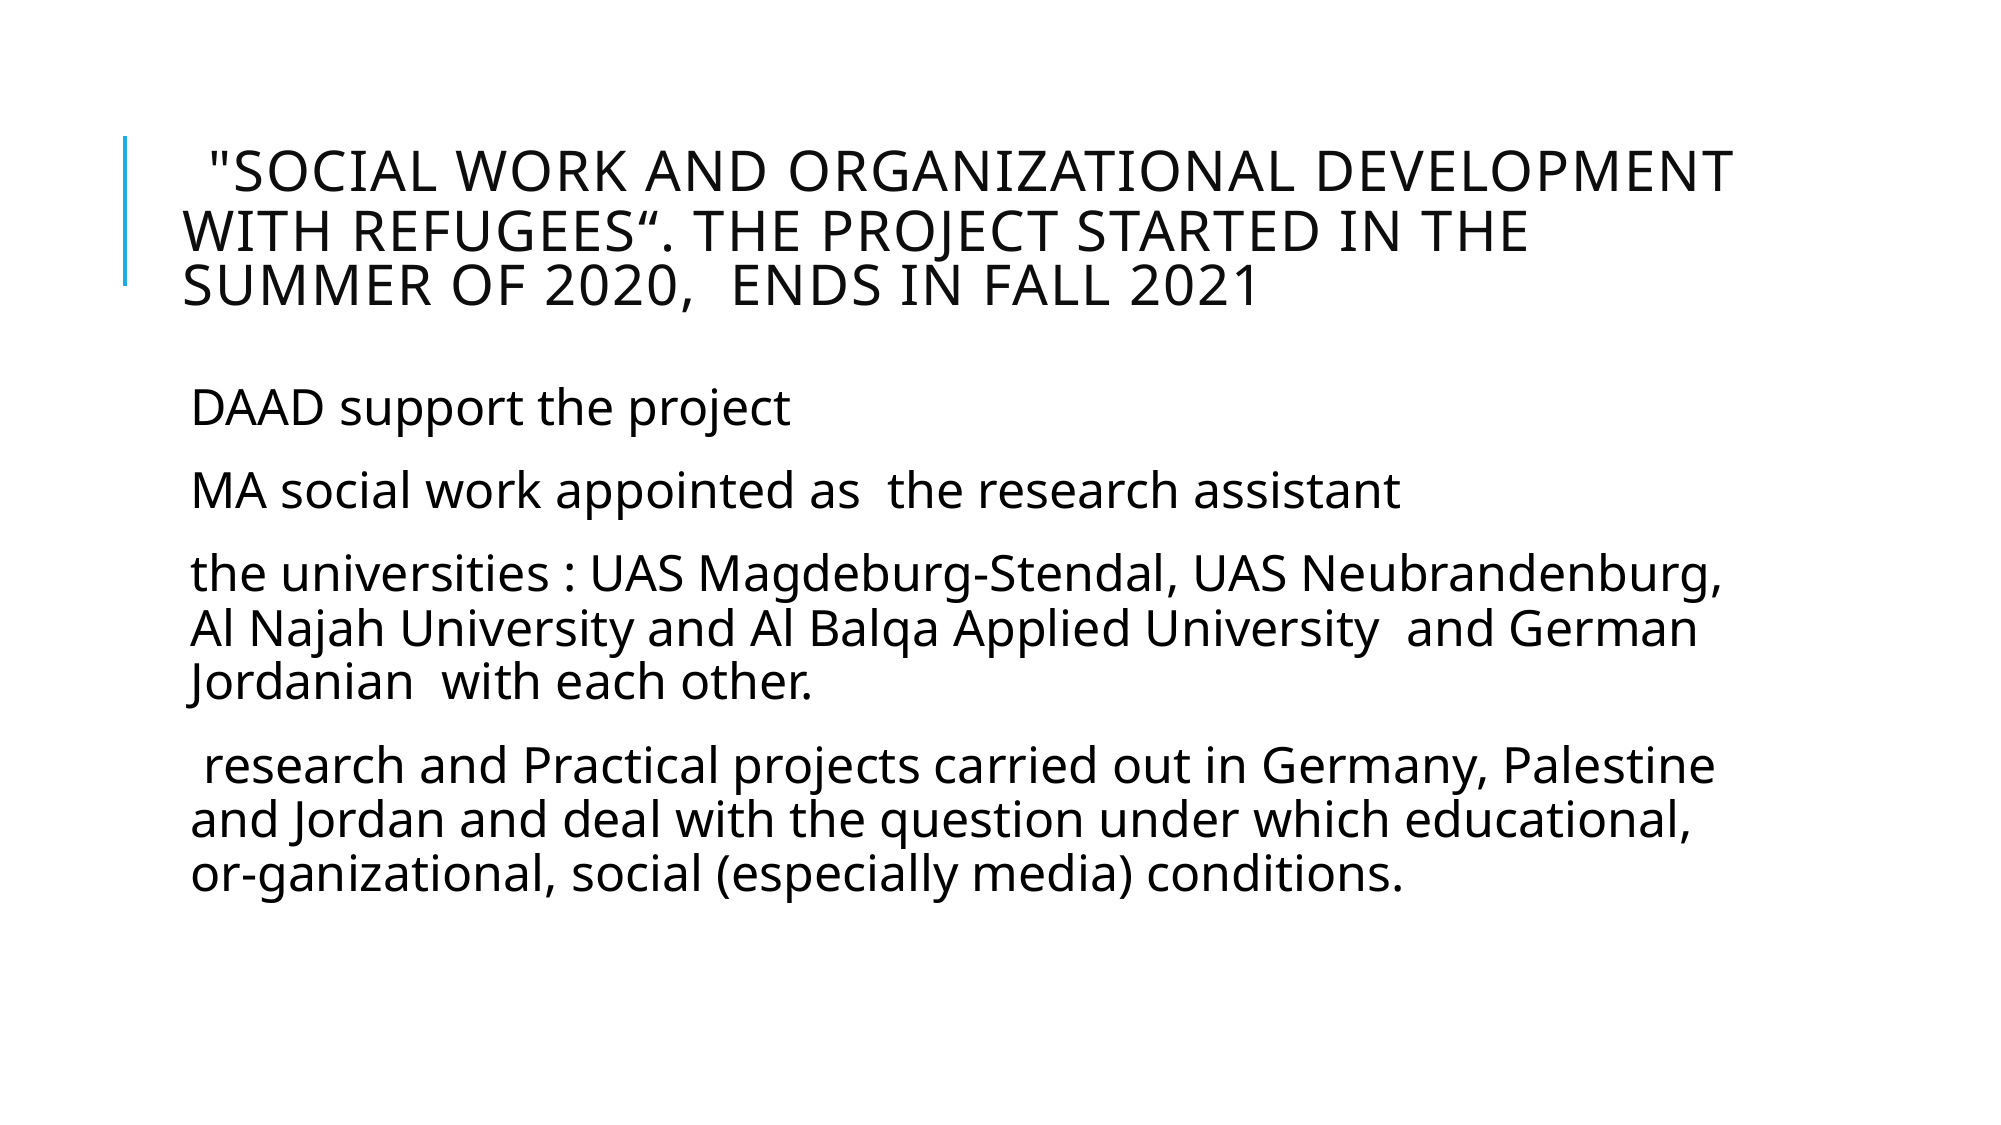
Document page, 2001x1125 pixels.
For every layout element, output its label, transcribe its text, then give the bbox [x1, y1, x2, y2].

title "Social Work and Organizational Development with Refugees“. The project started in the summer of 2020, ends in Fall 2021 [168, 96, 1763, 342]
list DAAD support the project MA social work appointed as the research assistant the universities : UAS Magdeburg-Stendal, UAS Neubrandenburg, Al Najah University and Al Balqa Applied University and German Jordanian with each other. research and Practical projects carried out in Germany, Palestine and Jordan and deal with the question under which educational, or-ganizational, social (especially media) conditions. [168, 375, 1763, 1035]
